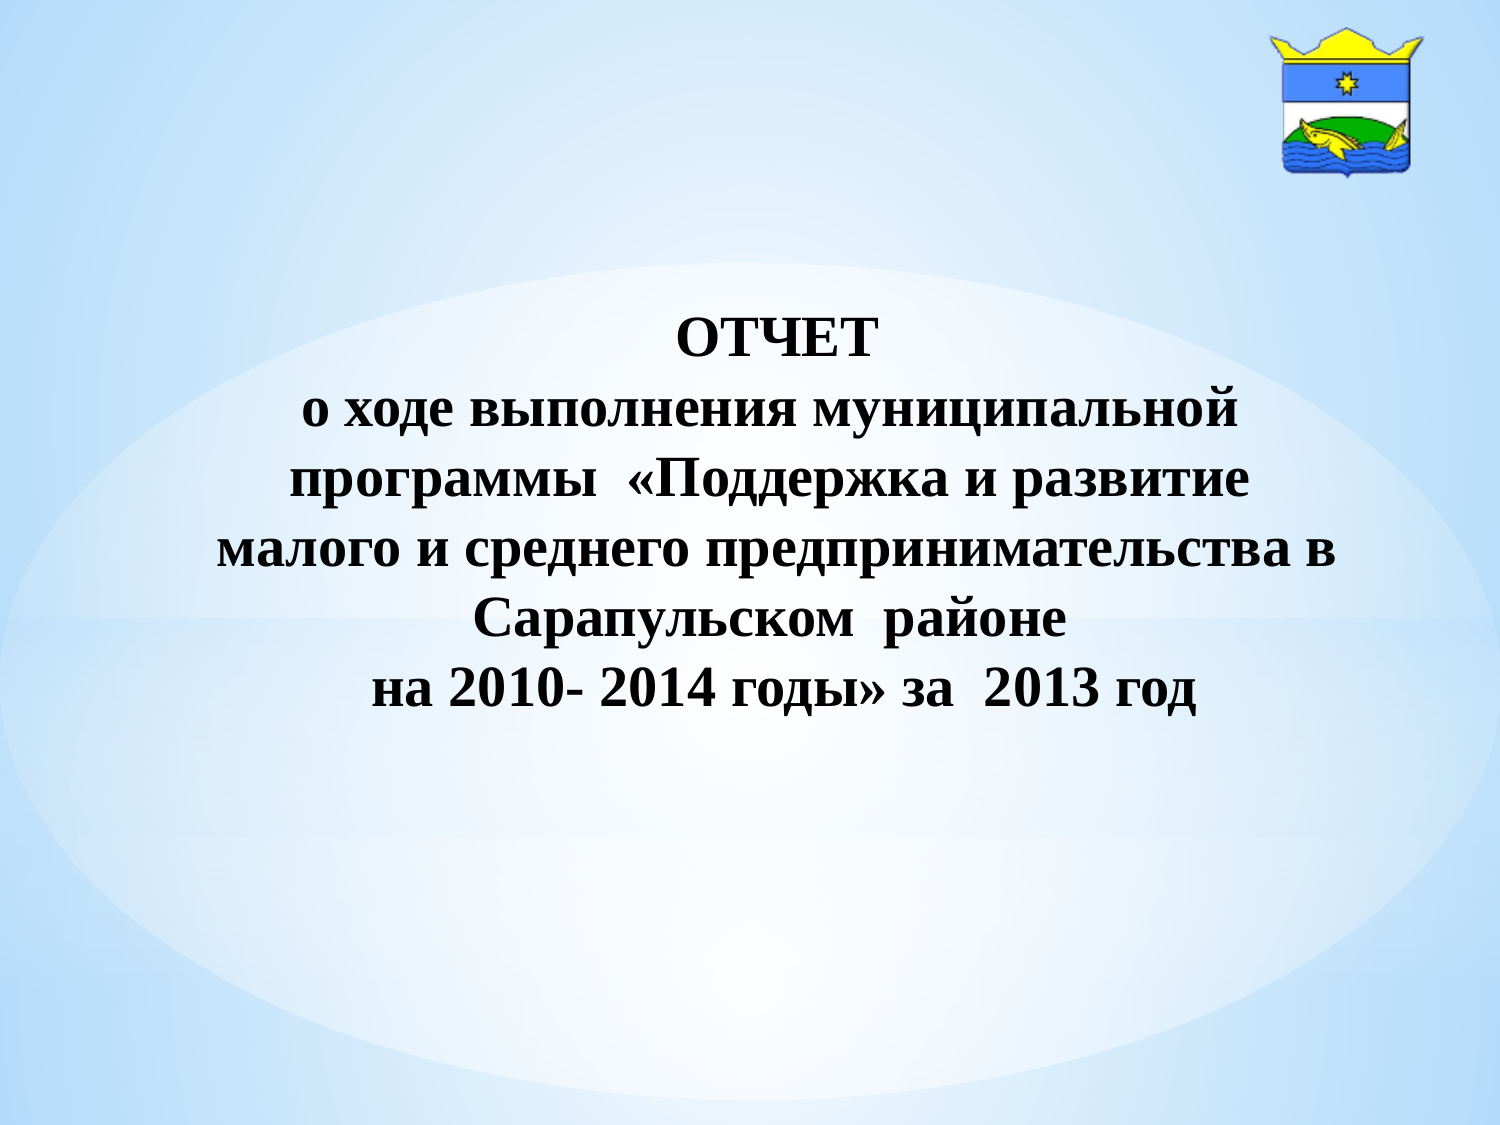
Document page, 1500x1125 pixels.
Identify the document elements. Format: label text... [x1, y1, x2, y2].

text_box ОТЧЕТ о ходе выполнения муниципальной программы «Поддержка и развитие малого и среднего предпринимательства в Сарапульском районе на 2010- 2014 годы» за 2013 год [145, 290, 1410, 726]
picture [1257, 27, 1436, 181]
